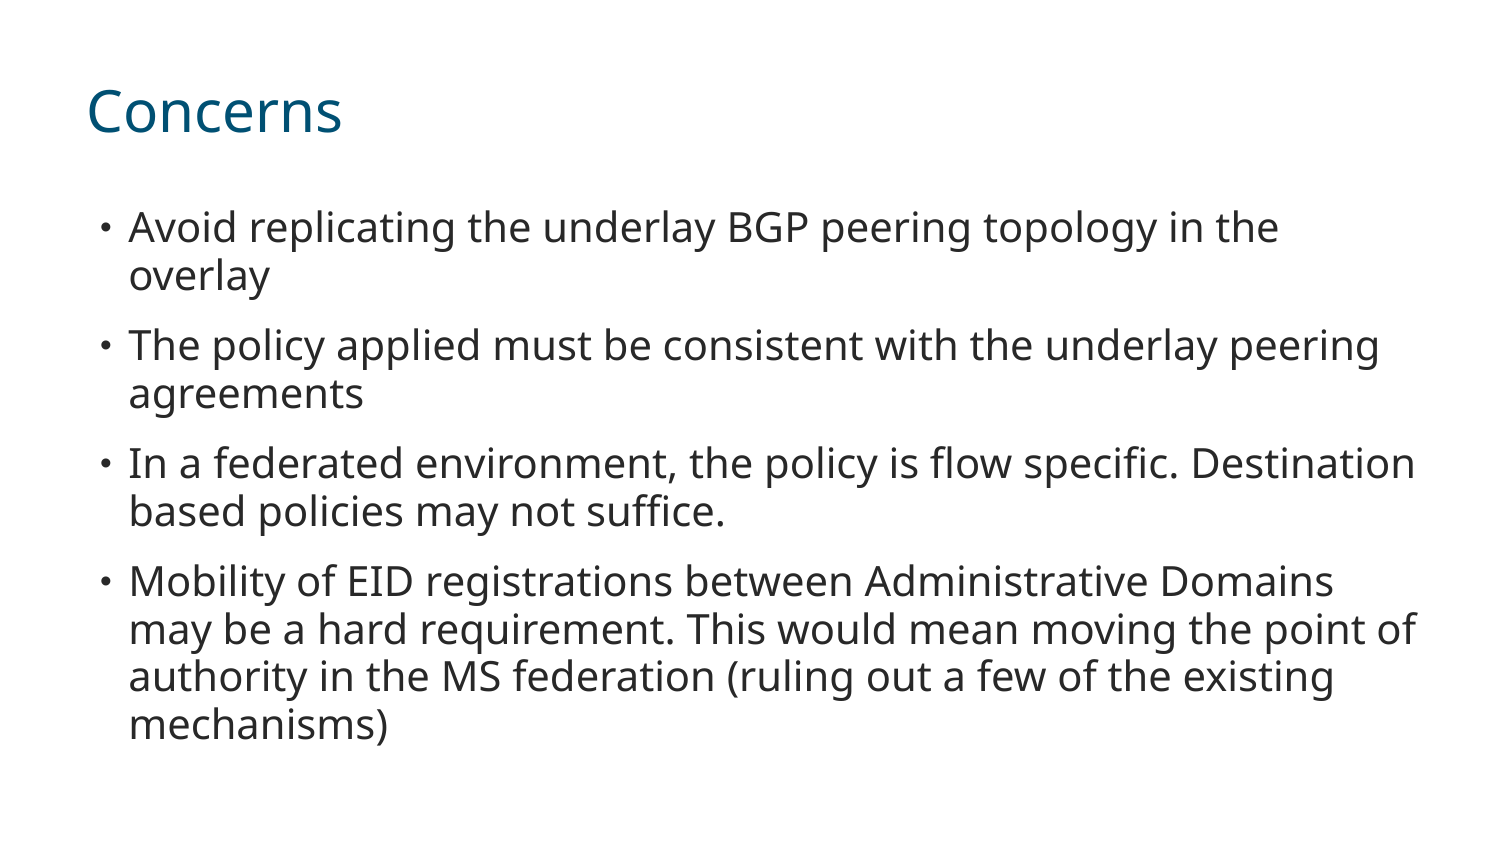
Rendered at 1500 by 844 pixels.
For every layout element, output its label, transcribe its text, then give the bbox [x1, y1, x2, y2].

list Avoid replicating the underlay BGP peering topology in the overlay The policy applied must be consistent with the underlay peering agreements In a federated environment, the policy is flow specific. Destination based policies may not suffice. Mobility of EID registrations between Administrative Domains may be a hard requirement. This would mean moving the point of authority in the MS federation (ruling out a few of the existing mechanisms) [75, 197, 1434, 754]
title Concerns [71, 55, 1441, 176]
